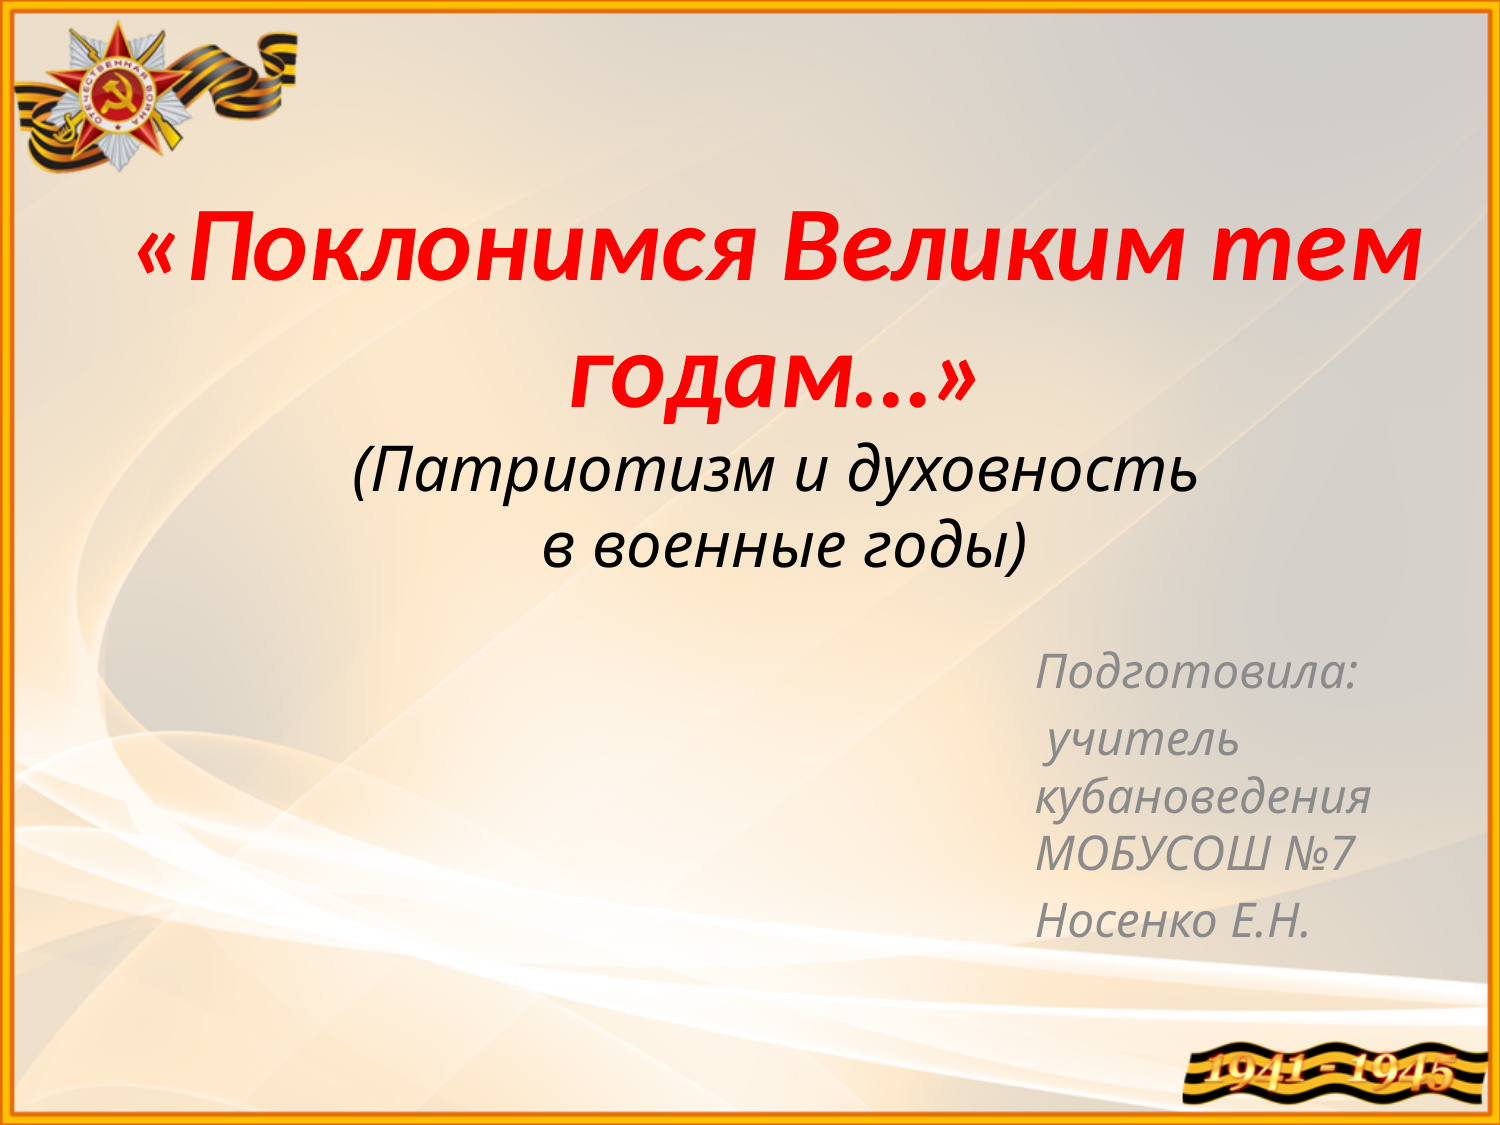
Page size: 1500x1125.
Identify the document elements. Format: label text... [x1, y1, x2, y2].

title «Поклонимся Великим тем годам…» (Патриотизм и духовность в военные годы) [112, 163, 1442, 591]
subtitle Подготовила: учитель кубановедения МОБУСОШ №7 Носенко Е.Н. [1019, 632, 1454, 962]
picture [0, 0, 1500, 1125]
